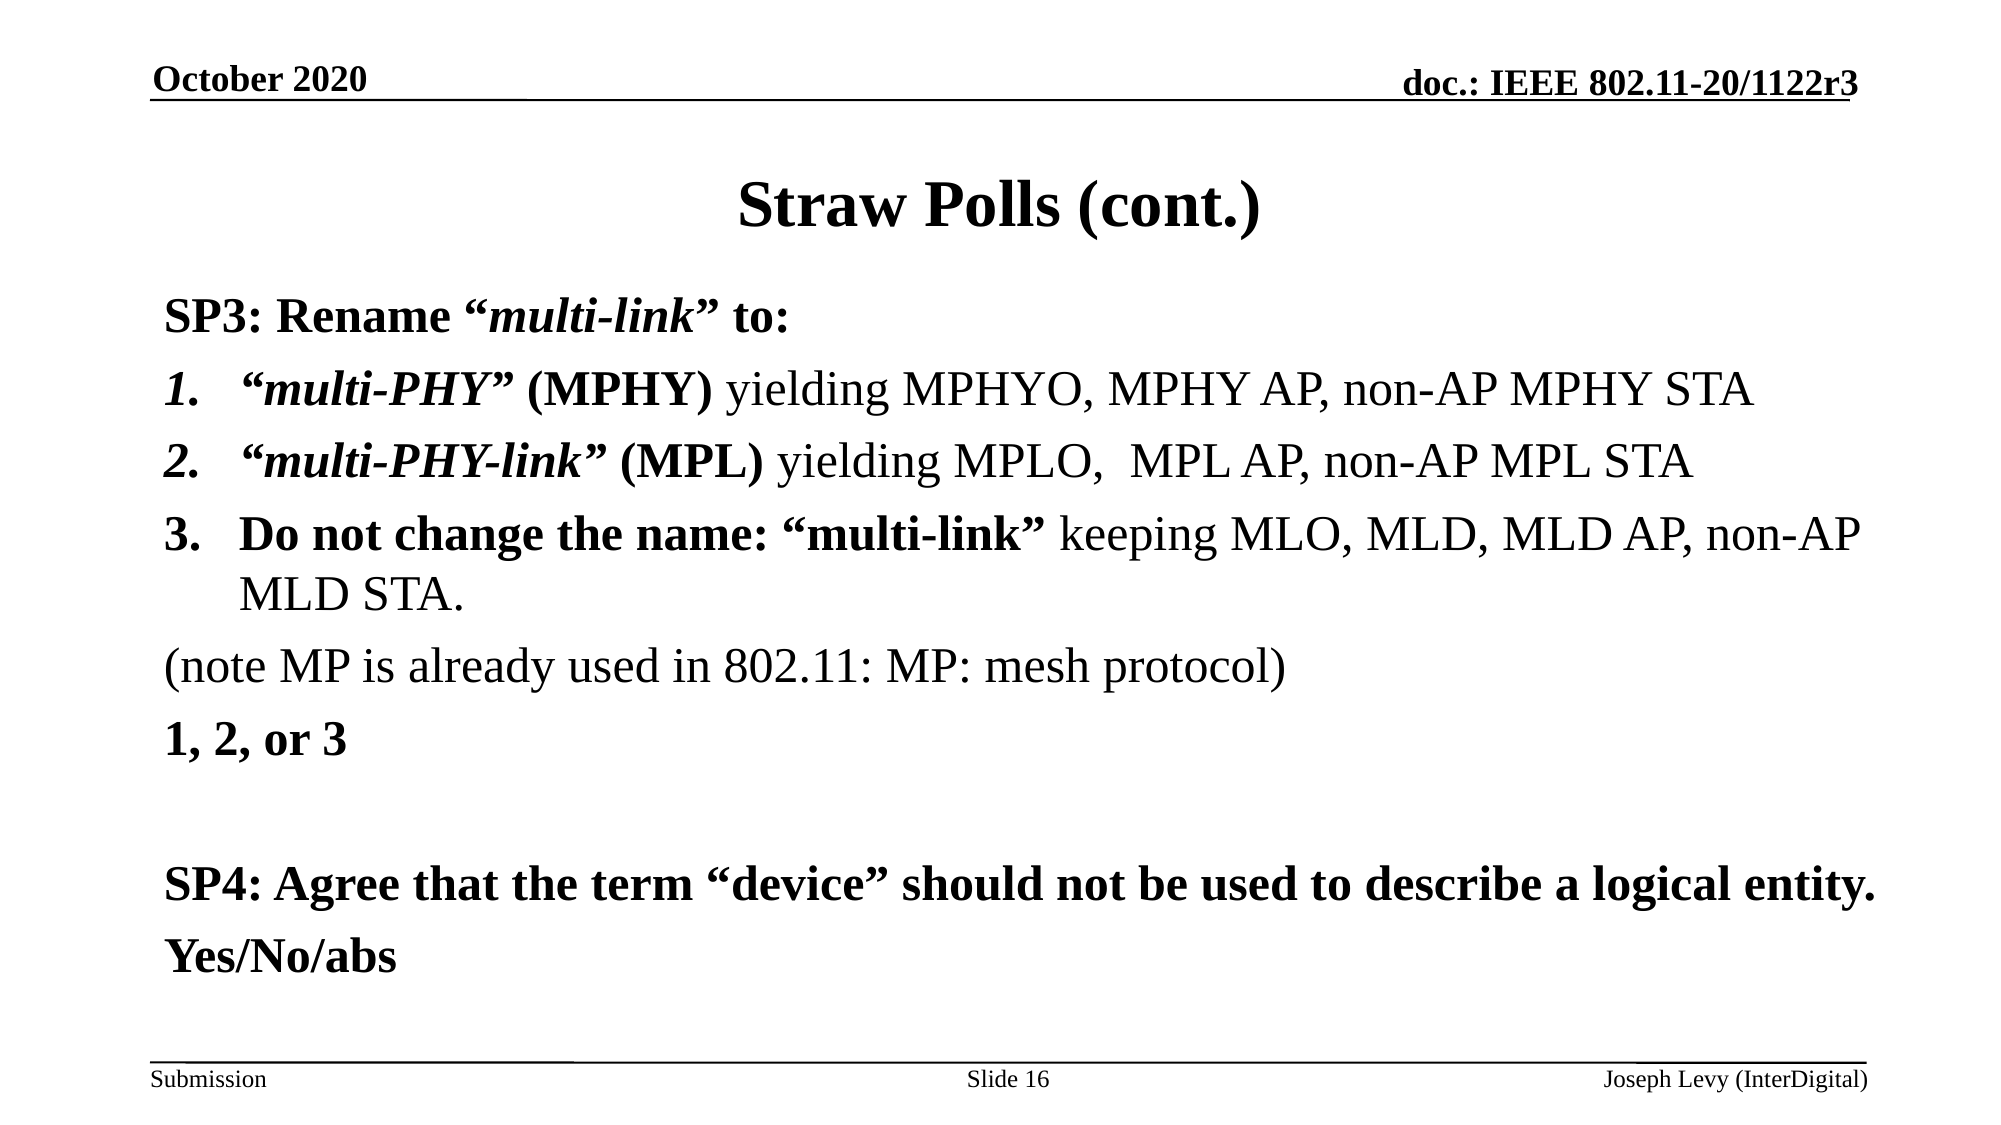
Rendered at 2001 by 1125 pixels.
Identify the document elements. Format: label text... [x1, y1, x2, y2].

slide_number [152, 54, 563, 100]
slide_number Slide 16 [950, 1061, 1067, 1123]
footer Joseph Levy (InterDigital) [1171, 1061, 1869, 1093]
list SP3: Rename “multi-link” to: “multi-PHY” (MPHY) yielding MPHYO, MPHY AP, non-AP MPHY STA “multi-PHY-link” (MPL) yielding MPLO, MPL AP, non-AP MPL STA Do not change the name: “multi-link” keeping MLO, MLD, MLD AP, non-AP MLD STA. (note MP is already used in 802.11: MP: mesh protocol) 1, 2, or 3 SP4: Agree that the term “device” should not be used to describe a logical entity. Yes/No/abs [148, 274, 1913, 1000]
title Straw Polls (cont.) [149, 112, 1850, 274]
